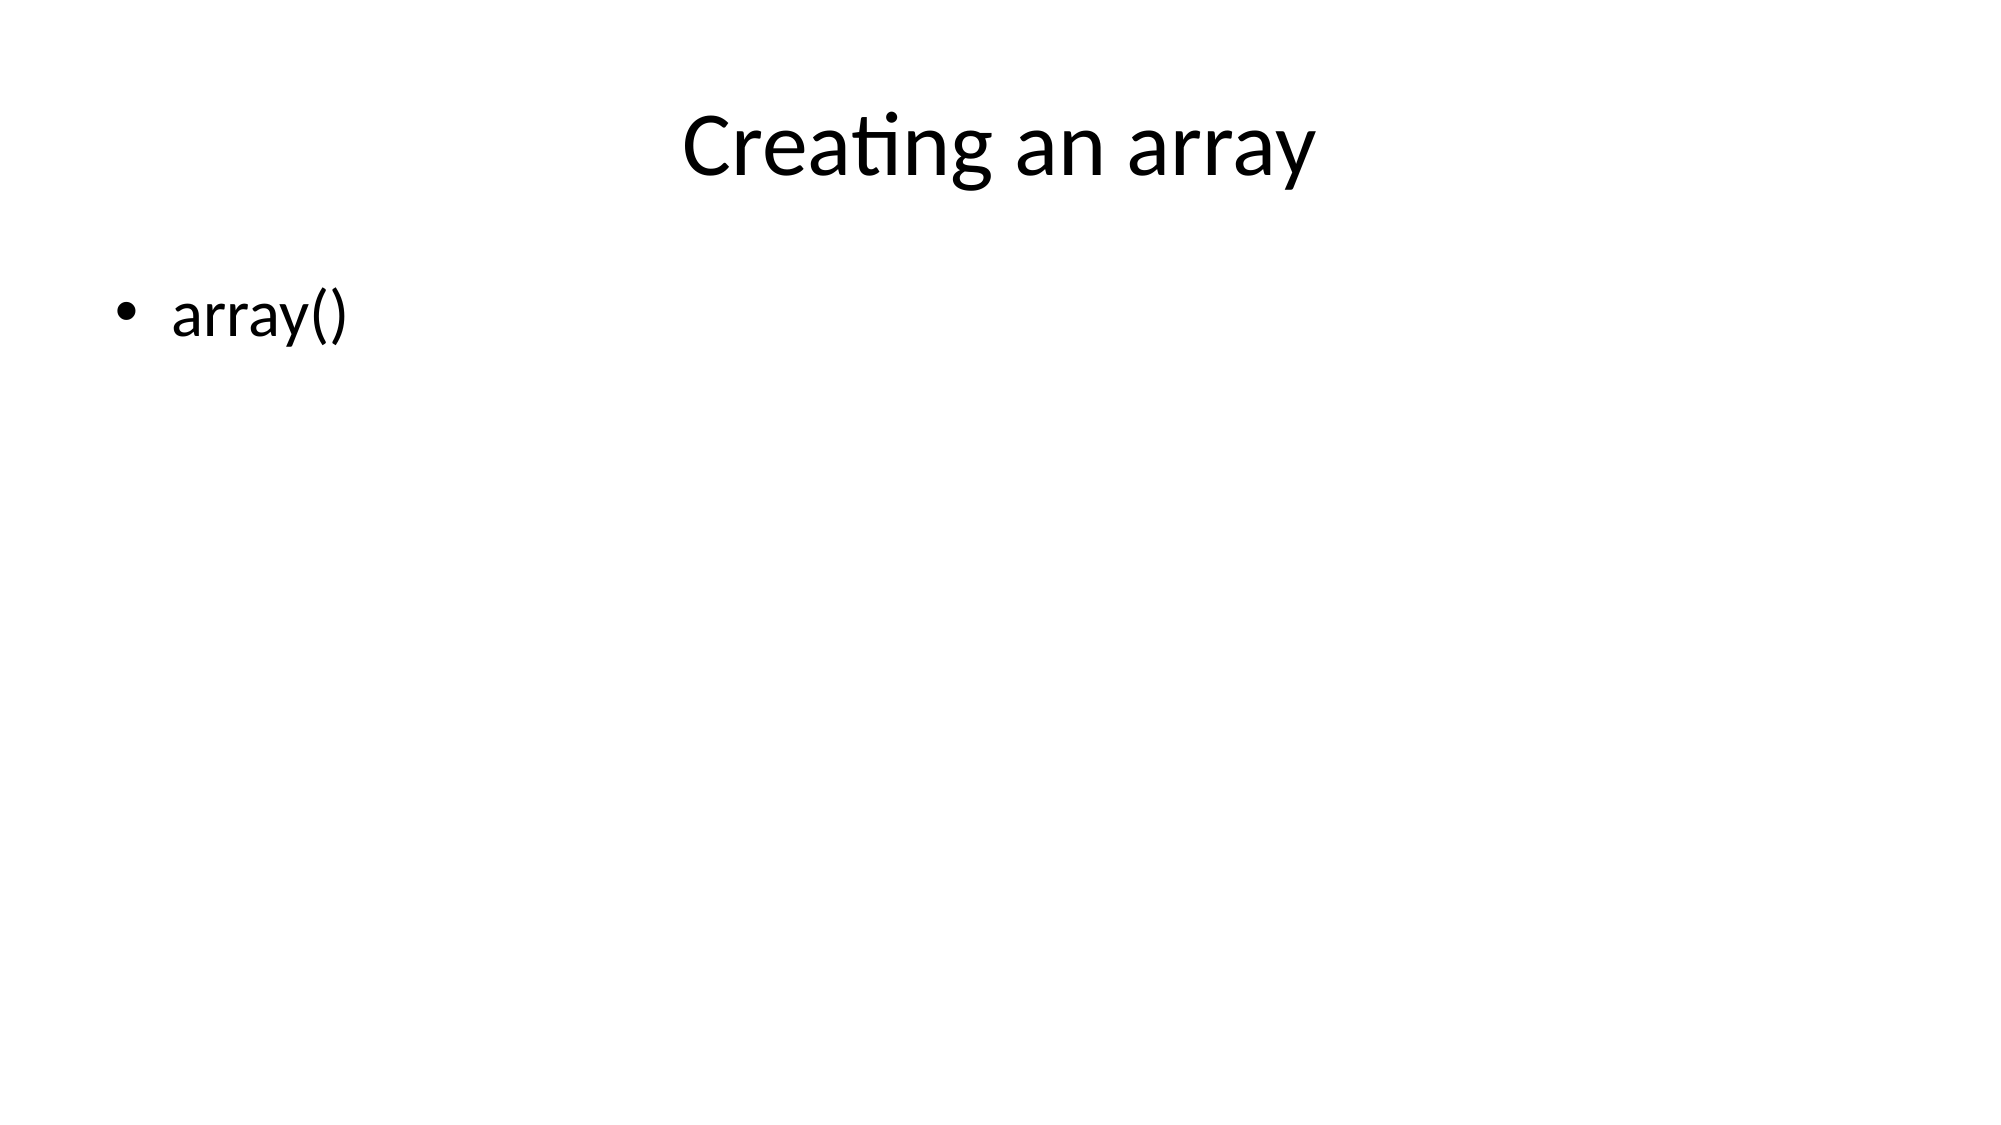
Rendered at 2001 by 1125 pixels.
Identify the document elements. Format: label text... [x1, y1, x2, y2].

list array() [99, 262, 1900, 1005]
title Creating an array [99, 45, 1900, 233]
